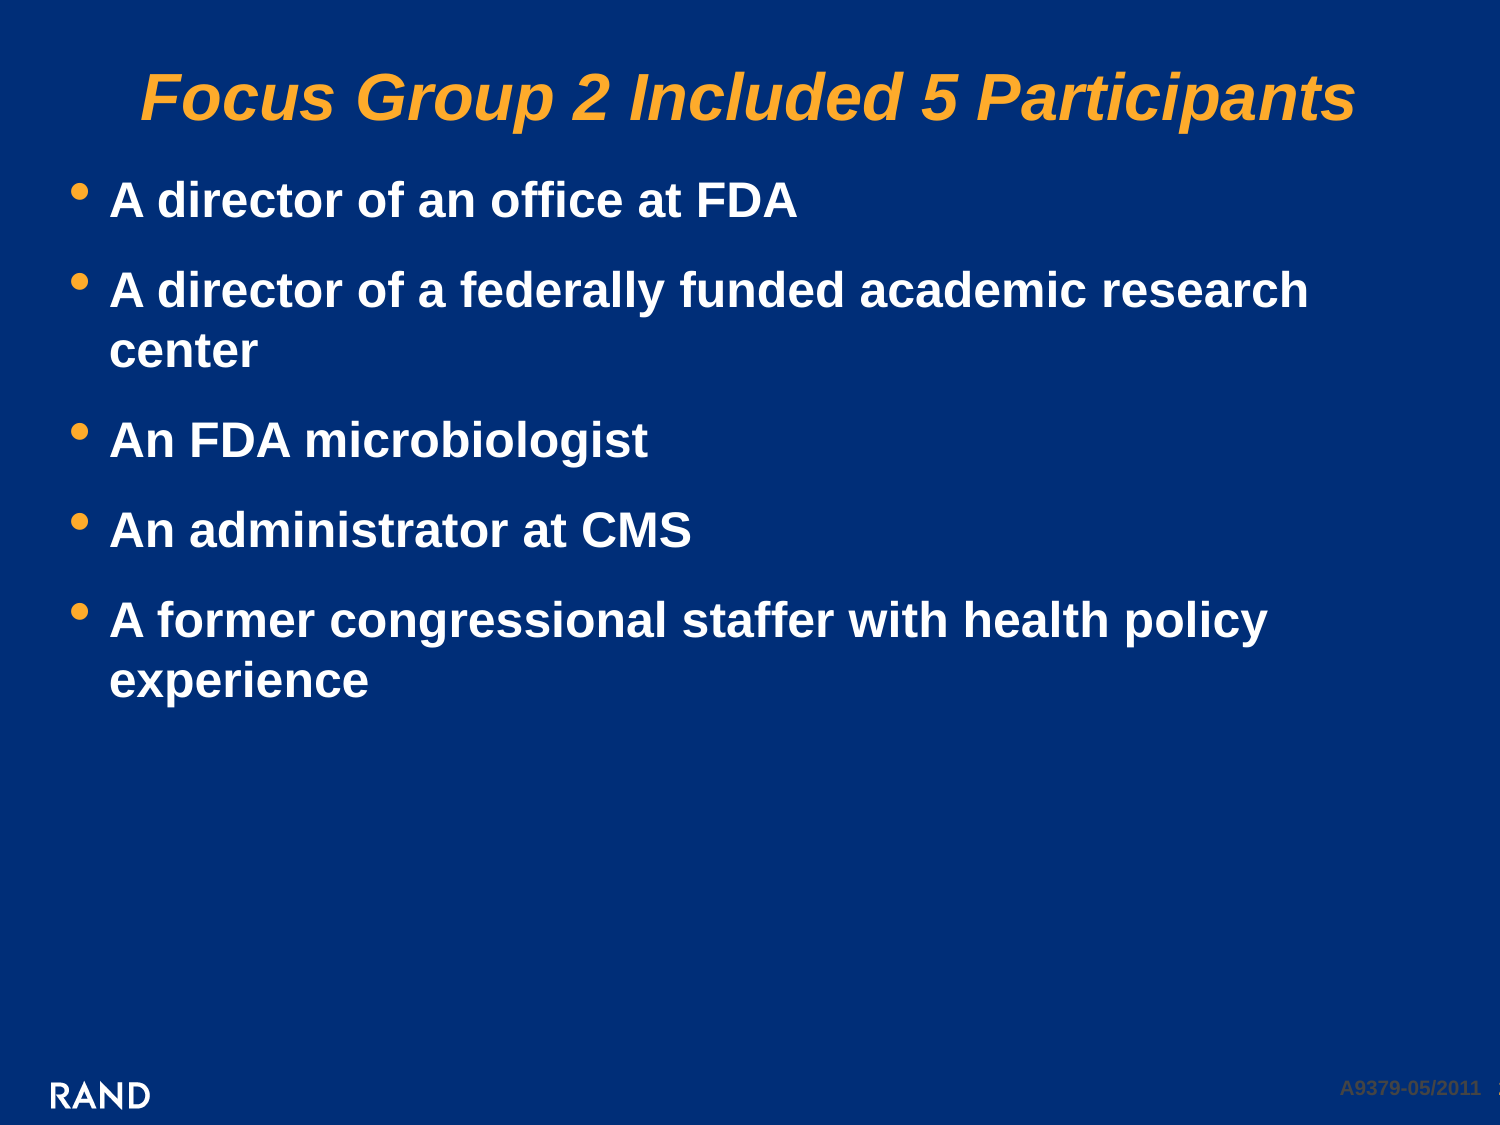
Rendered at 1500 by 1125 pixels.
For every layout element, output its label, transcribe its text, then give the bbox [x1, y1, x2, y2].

picture [50, 1079, 151, 1110]
title Focus Group 2 Included 5 Participants [0, 0, 1500, 188]
list A director of an office at FDA A director of a federally funded academic research center An FDA microbiologist An administrator at CMS A former congressional staffer with health policy experience [0, 159, 1457, 1012]
